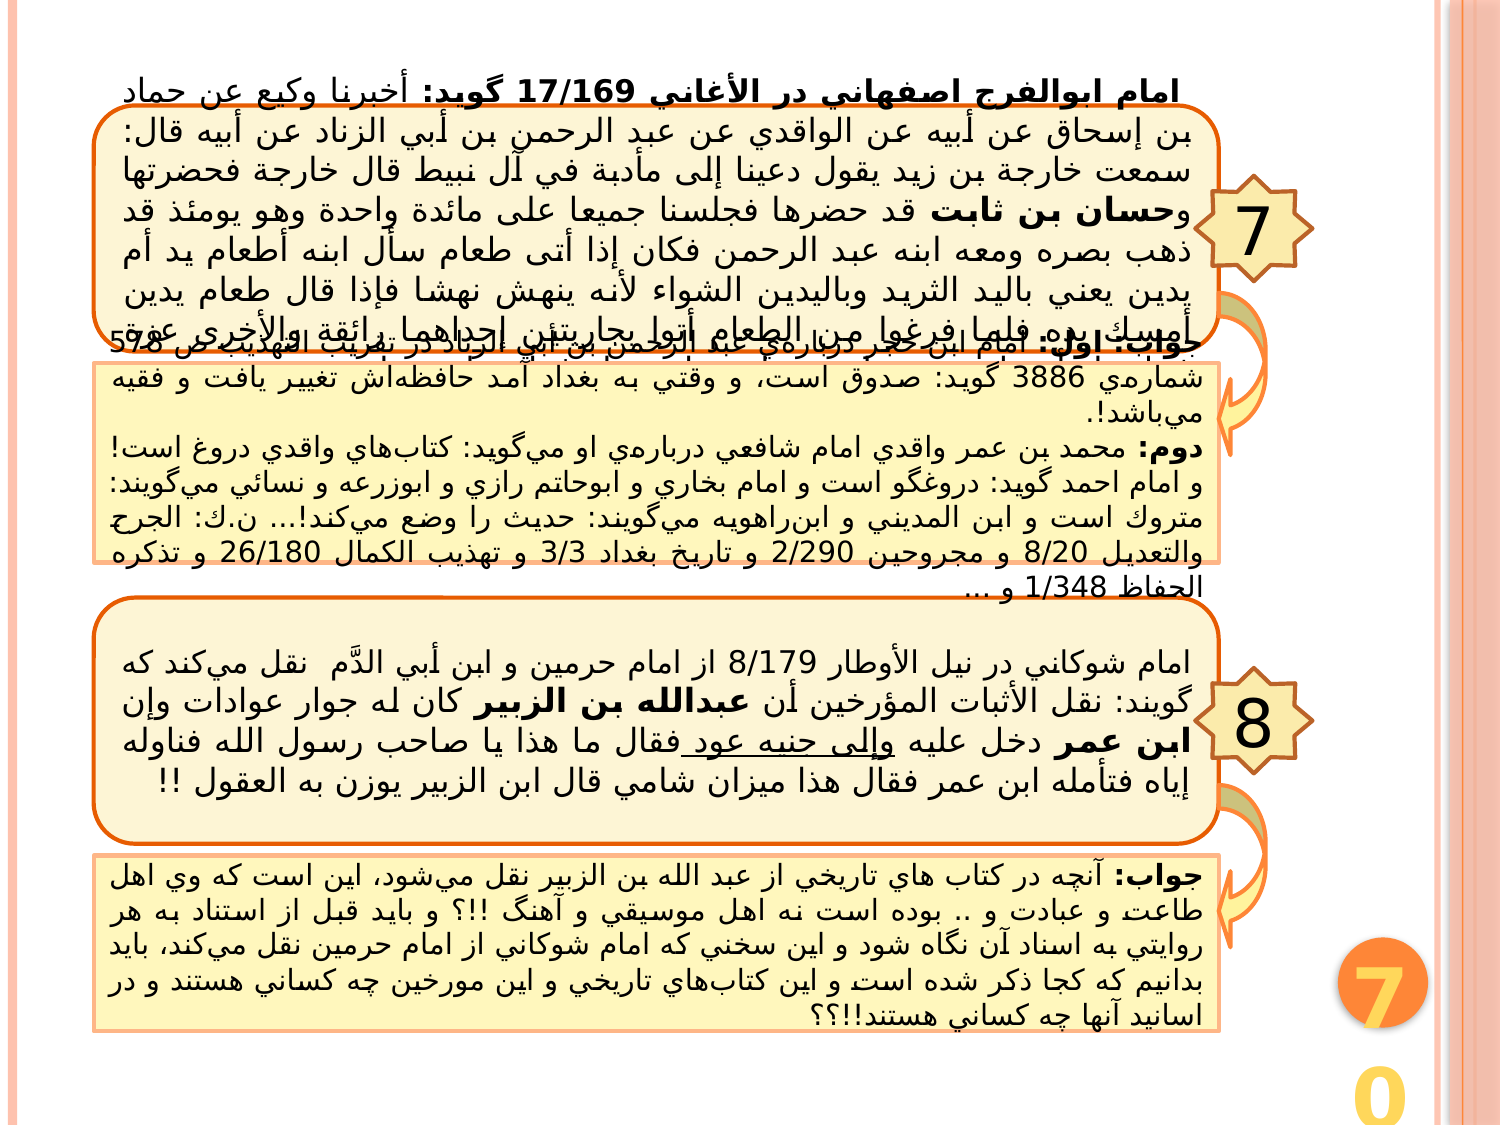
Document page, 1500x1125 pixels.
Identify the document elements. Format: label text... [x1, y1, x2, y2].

text_box امام ابوالفرج اصفهاني در الأغاني 17/169 گويد: أخبرنا وكيع عن حماد بن إسحاق عن أبيه عن الواقدي عن عبد الرحمن بن أبي الزناد عن أبيه قال: سمعت خارجة بن زيد يقول دعينا إلى مأدبة في آل نبيط قال خارجة فحضرتها وحسان بن ثابت قد حضرها فجلسنا جميعا على مائدة واحدة وهو يومئذ قد ذهب بصره ومعه ابنه عبد الرحمن فكان إذا أتى طعام سأل ابنه أطعام يد أم يدين يعني باليد الثريد وباليدين الشواء لأنه ينهش نهشا فإذا قال طعام يدين أمسك يده فلما فرغوا من الطعام أتوا بجاريتين إحداهما رائقة والأخرى عزة فجلستا وأخذتا مزهريهما وضربتا ضربا عجيبا وغنتا بقول حسان ... [91, 103, 1221, 354]
text_box 70 [1318, 937, 1444, 1125]
text_box [1216, 290, 1268, 458]
text_box [1216, 782, 1268, 950]
text_box 7 [1193, 173, 1315, 284]
text_box 8 [1193, 665, 1315, 776]
text_box جواب: آنچه در كتاب هاي تاريخي از عبد الله بن الزبير نقل مي‌شود، اين است كه وي اهل طاعت و عبادت و .. بوده است نه اهل موسيقي و آهنگ !!؟ و بايد قبل از استناد به هر روايتي به اسناد آن نگاه شود و اين سخني كه امام شوكاني از امام حرمين نقل مي‌كند، بايد بدانيم كه كجا ذكر شده است و اين كتاب‌هاي تاريخي و اين مورخين چه كساني هستند و در اسانيد آنها چه كساني هستند!!؟؟ [92, 853, 1221, 1033]
text_box امام شوكاني در نيل الأوطار 8/179 از امام حرمين و ابن أبي الدَّم نقل مي‌كند كه گويند: نقل الأثبات المؤرخين أن عبدالله بن الزبير كان له جوار عوادات وإن ابن عمر دخل عليه وإلى جنيه عود فقال ما هذا يا صاحب رسول الله فناوله إياه فتأمله ابن عمر فقال هذا ميزان شامي قال ابن الزبير يوزن به العقول !! [91, 595, 1221, 846]
text_box جواب: اول: امام ابن حجر درباره‌ي عبد الرحمن بن أبي الزناد در تقريب التهذيب ص 578 شماره‌ي 3886 گويد: صدوق است، و وقتي به بغداد آمد حافظه‌اش تغيير يافت و فقيه مي‌باشد!. دوم: محمد بن عمر واقدي امام شافعي درباره‌ي او مي‌گويد: كتاب‌هاي واقدي دروغ است! و امام احمد گويد: دروغگو است و امام بخاري و ابوحاتم رازي و ابوزرعه و نسائي مي‌گويند: متروك است و ابن المديني و ابن‌راهويه مي‌گويند: حديث را وضع مي‌كند!... ن.ك: الجرح والتعديل 8/20 و مجروحين 2/290 و تاريخ بغداد 3/3 و تهذيب الكمال 26/180 و تذكره الحفاظ 1/348 و ... [92, 361, 1221, 565]
